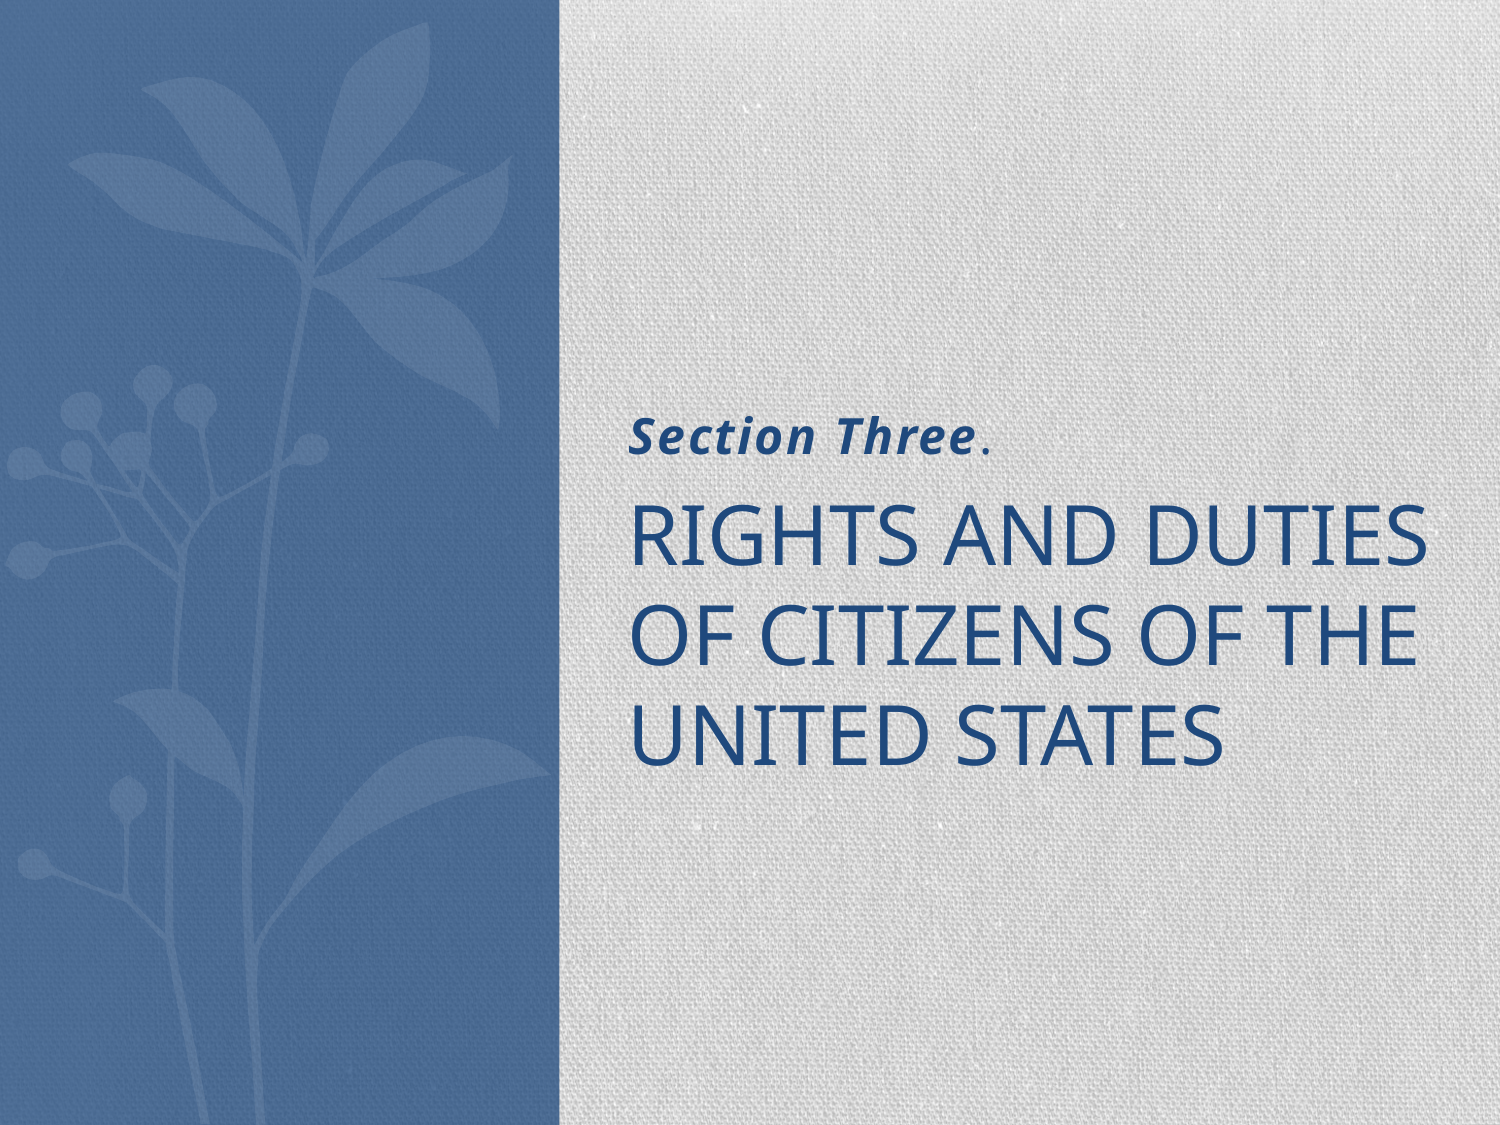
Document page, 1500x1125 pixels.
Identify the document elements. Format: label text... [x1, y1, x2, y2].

subtitle Section Three. [614, 229, 1454, 472]
title Rights and duties of citizens of the United States [612, 474, 1454, 913]
